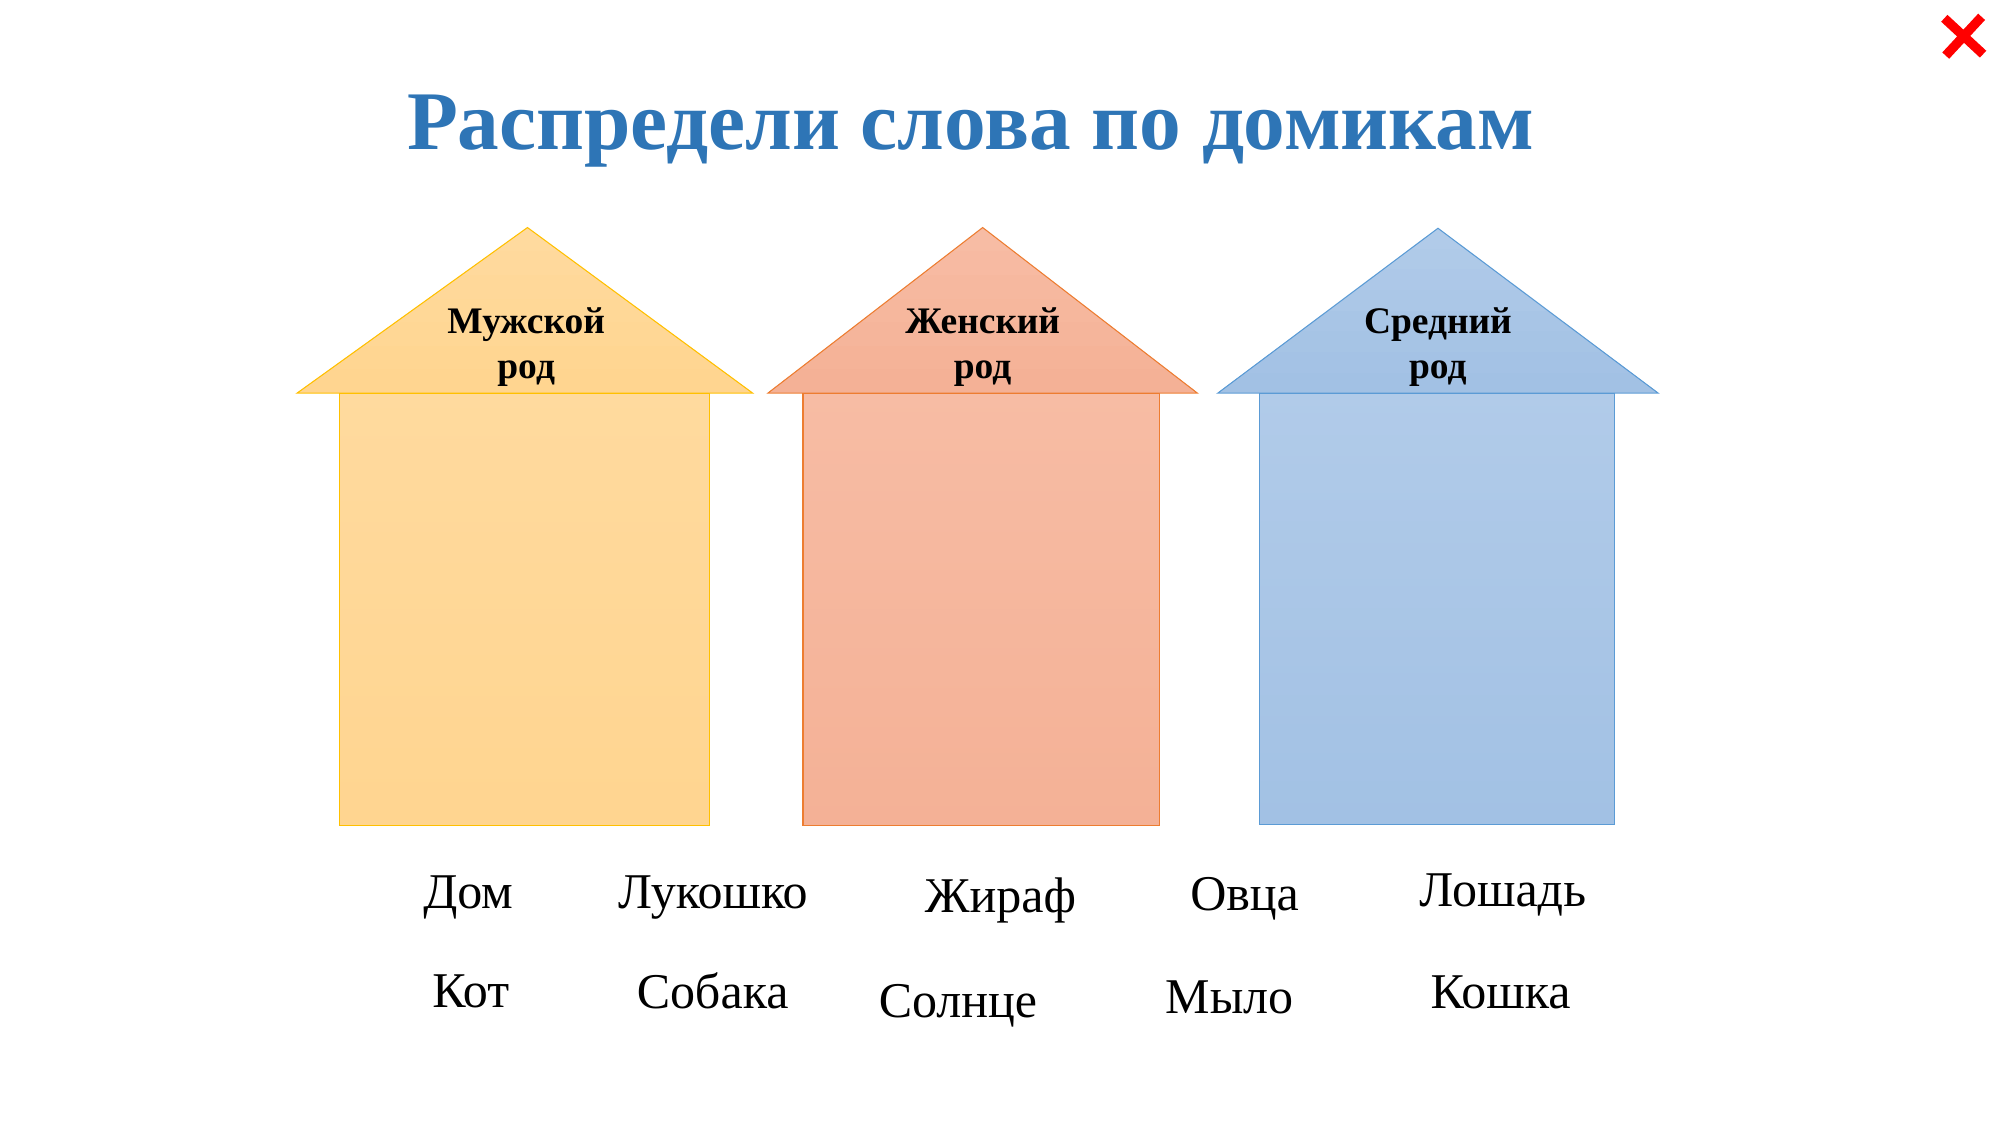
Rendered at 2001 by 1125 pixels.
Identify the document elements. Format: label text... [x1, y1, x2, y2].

text_box [339, 394, 710, 826]
text_box Средний род [1216, 227, 1660, 394]
text_box Солнце [863, 959, 1065, 1035]
text_box Дом [408, 851, 541, 926]
text_box [1259, 394, 1615, 825]
text_box Кошка [1415, 950, 1598, 1026]
text_box [802, 394, 1160, 826]
text_box Собака [622, 950, 816, 1026]
text_box Мыло [1150, 955, 1321, 1031]
text_box Лошадь [1397, 849, 1609, 925]
text_box Жираф [910, 854, 1104, 930]
text_box Овца [1175, 852, 1327, 928]
text_box Лукошко [603, 851, 836, 926]
text_box Распредели слова по домикам [35, 59, 1928, 174]
text_box [1942, 14, 1986, 58]
text_box Кот [417, 949, 537, 1025]
text_box Женский род [766, 226, 1200, 394]
text_box Мужской род [295, 226, 755, 394]
